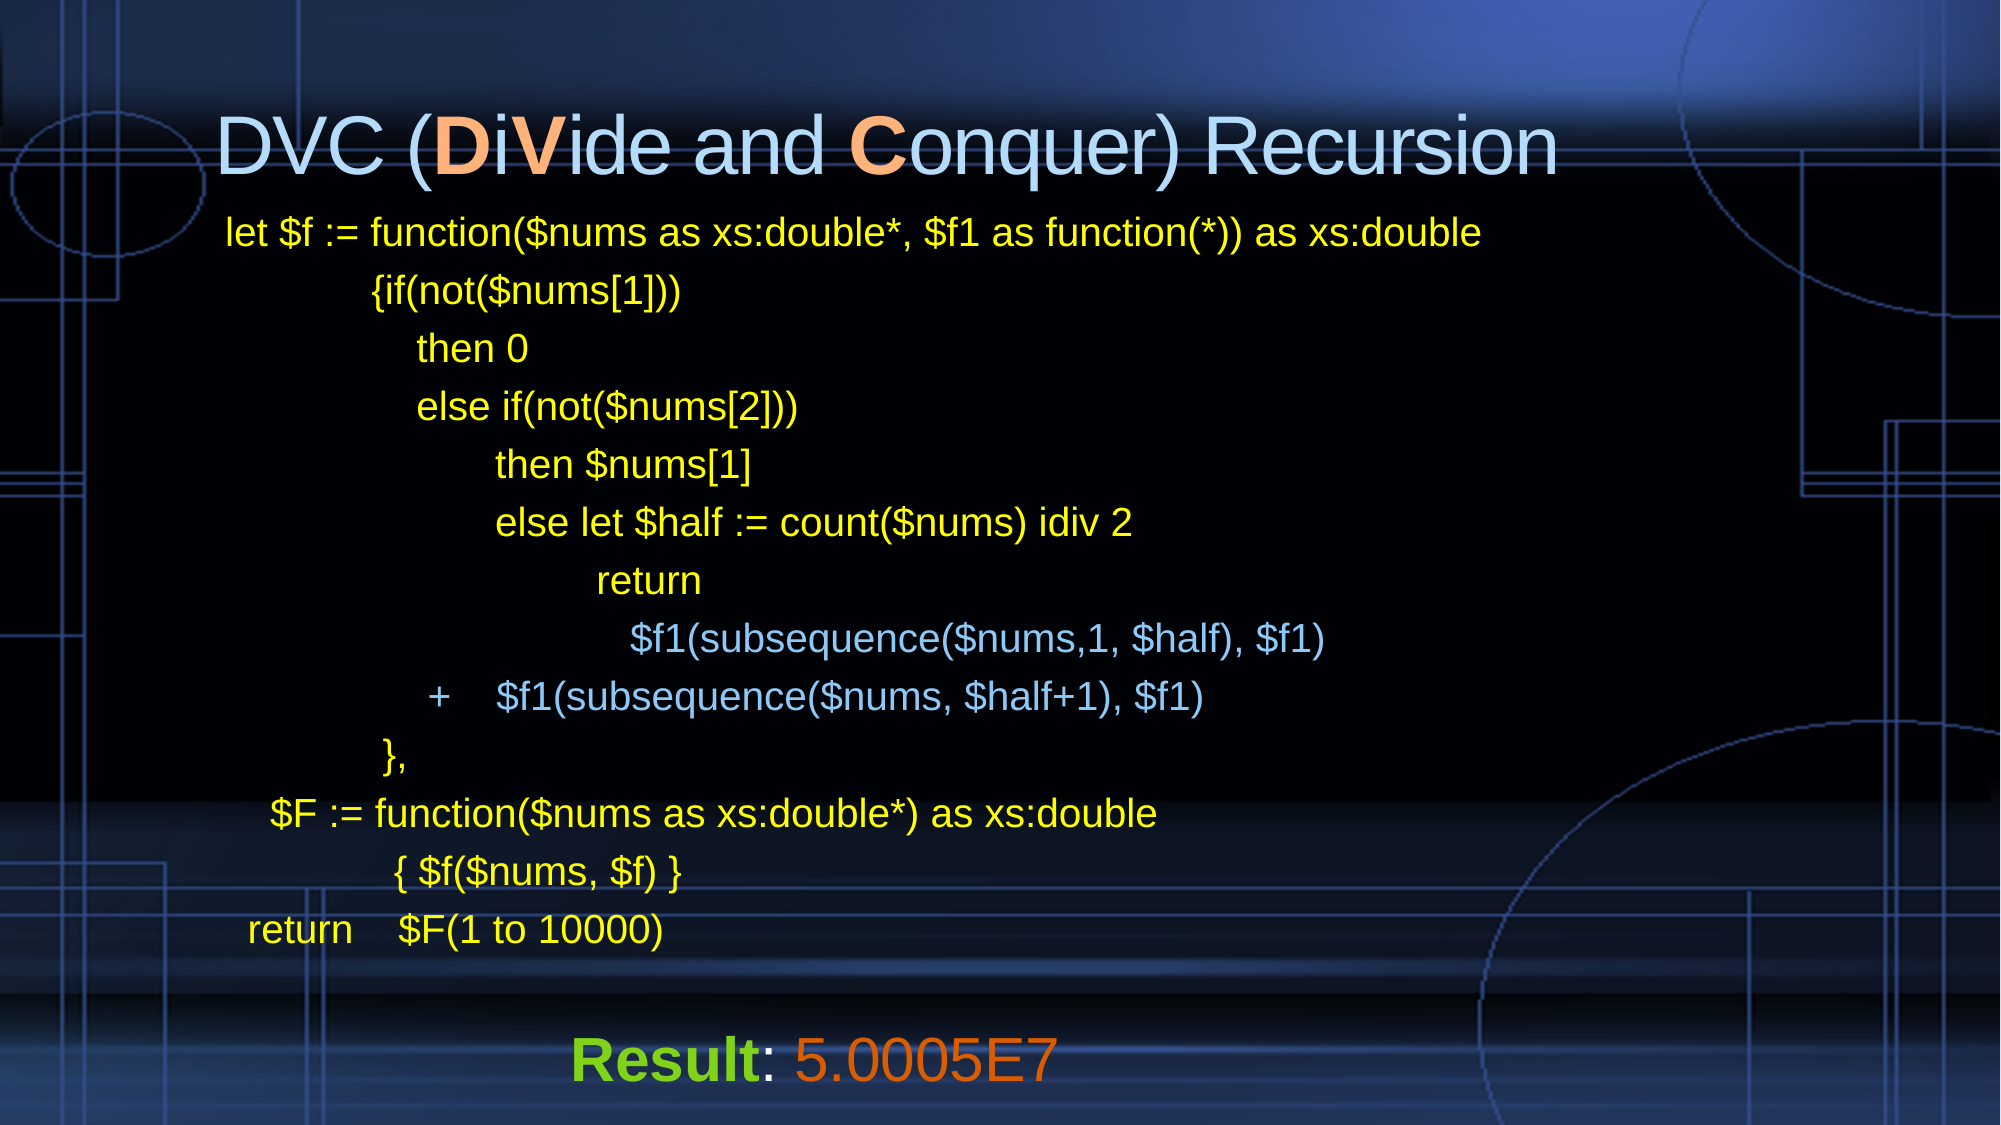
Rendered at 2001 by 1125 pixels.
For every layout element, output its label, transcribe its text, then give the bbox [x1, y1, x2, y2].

list let $f := function($nums as xs:double*, $f1 as function(*)) as xs:double {if(not($nums[1])) then 0 else if(not($nums[2])) then $nums[1] else let $half := count($nums) idiv 2 return $f1(subsequence($nums,1, $half), $f1) + $f1(subsequence($nums, $half+1), $f1) }, $F := function($nums as xs:double*) as xs:double { $f($nums, $f) } return $F(1 to 10000) Result: 5.0005E7 [200, 198, 1900, 1105]
picture [0, 0, 2001, 1125]
title DVC (DiVide and Conquer) Recursion [200, 83, 1900, 198]
